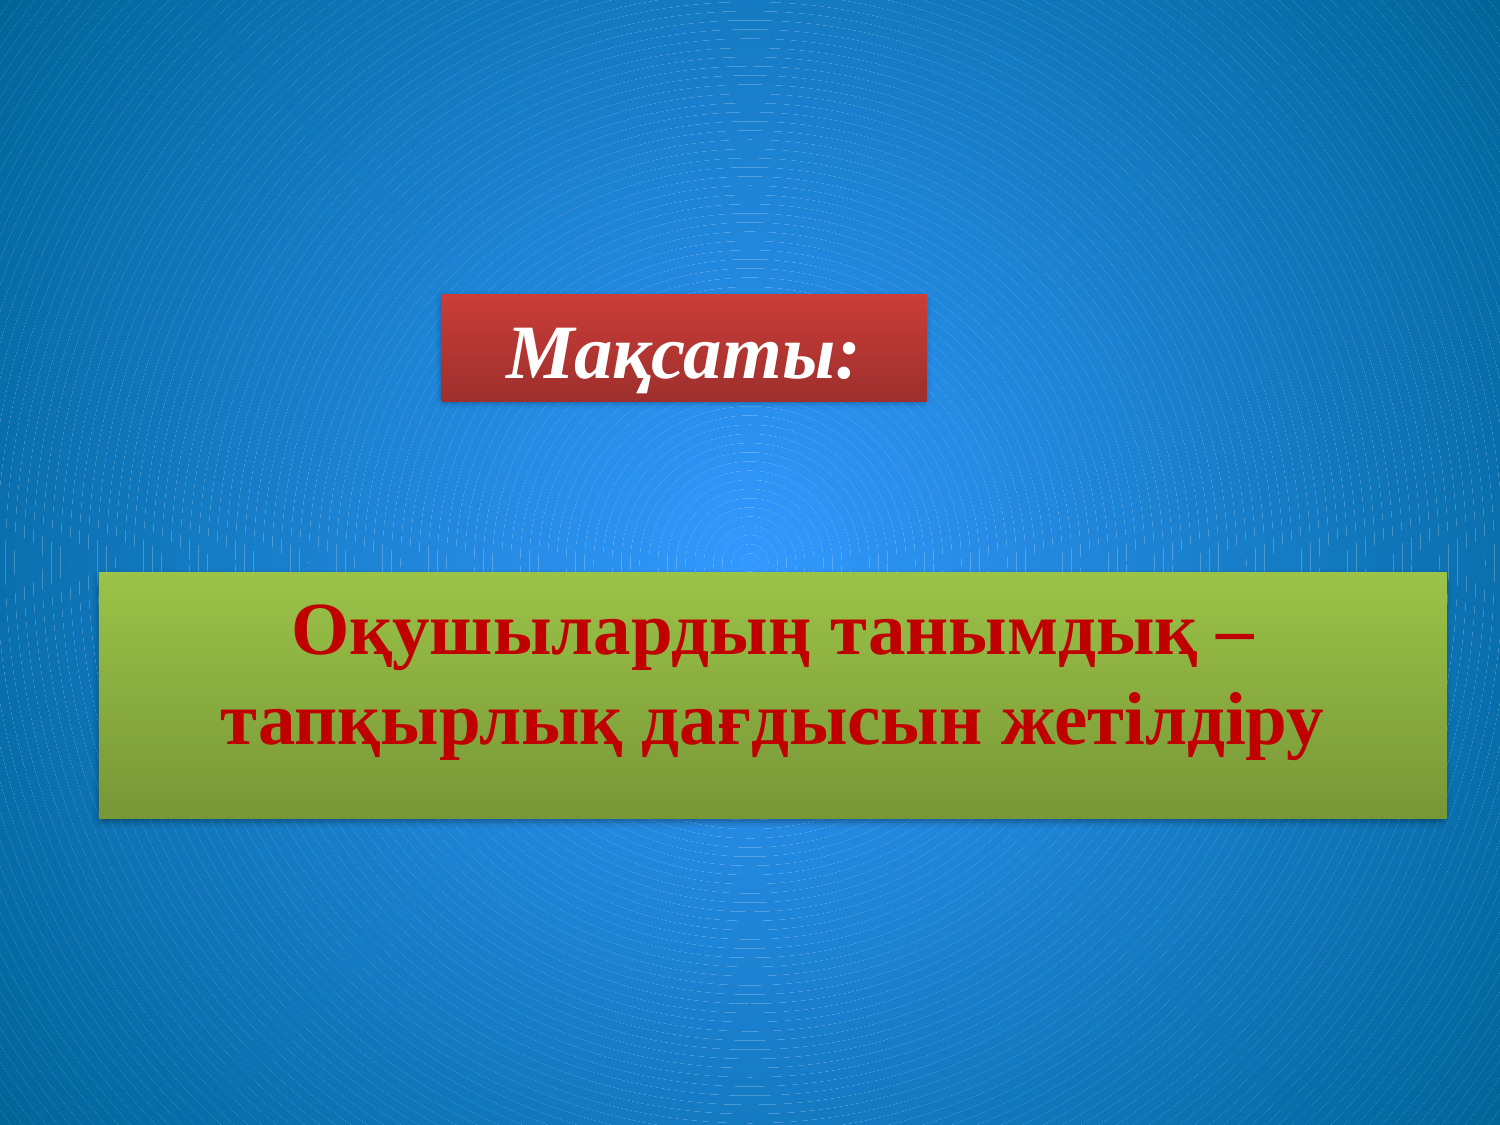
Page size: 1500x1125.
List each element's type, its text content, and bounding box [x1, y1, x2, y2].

subtitle Оқушылардың танымдық – тапқырлық дағдысын жетілдіру [98, 572, 1447, 819]
title Мақсаты: [441, 293, 928, 402]
